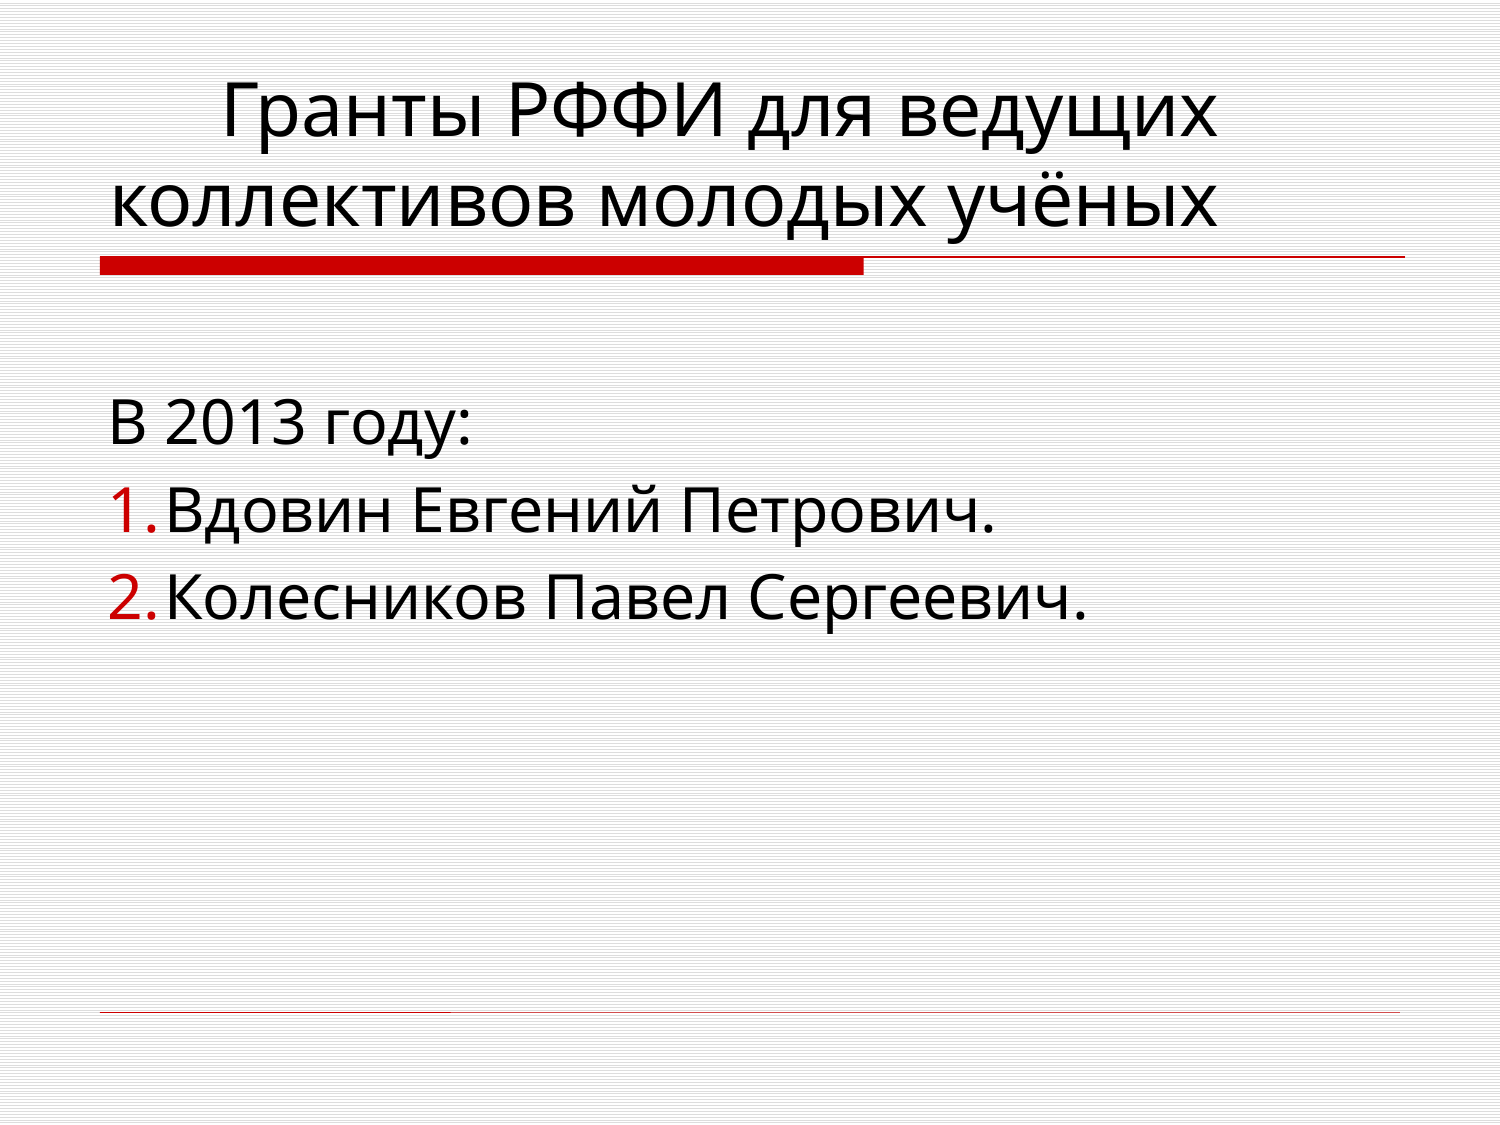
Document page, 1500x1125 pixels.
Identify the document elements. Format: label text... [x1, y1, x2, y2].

list В 2013 году: Вдовин Евгений Петрович. Колесников Павел Сергеевич. [92, 287, 1406, 988]
title Гранты РФФИ для ведущих коллективов молодых учёных [93, 49, 1407, 250]
